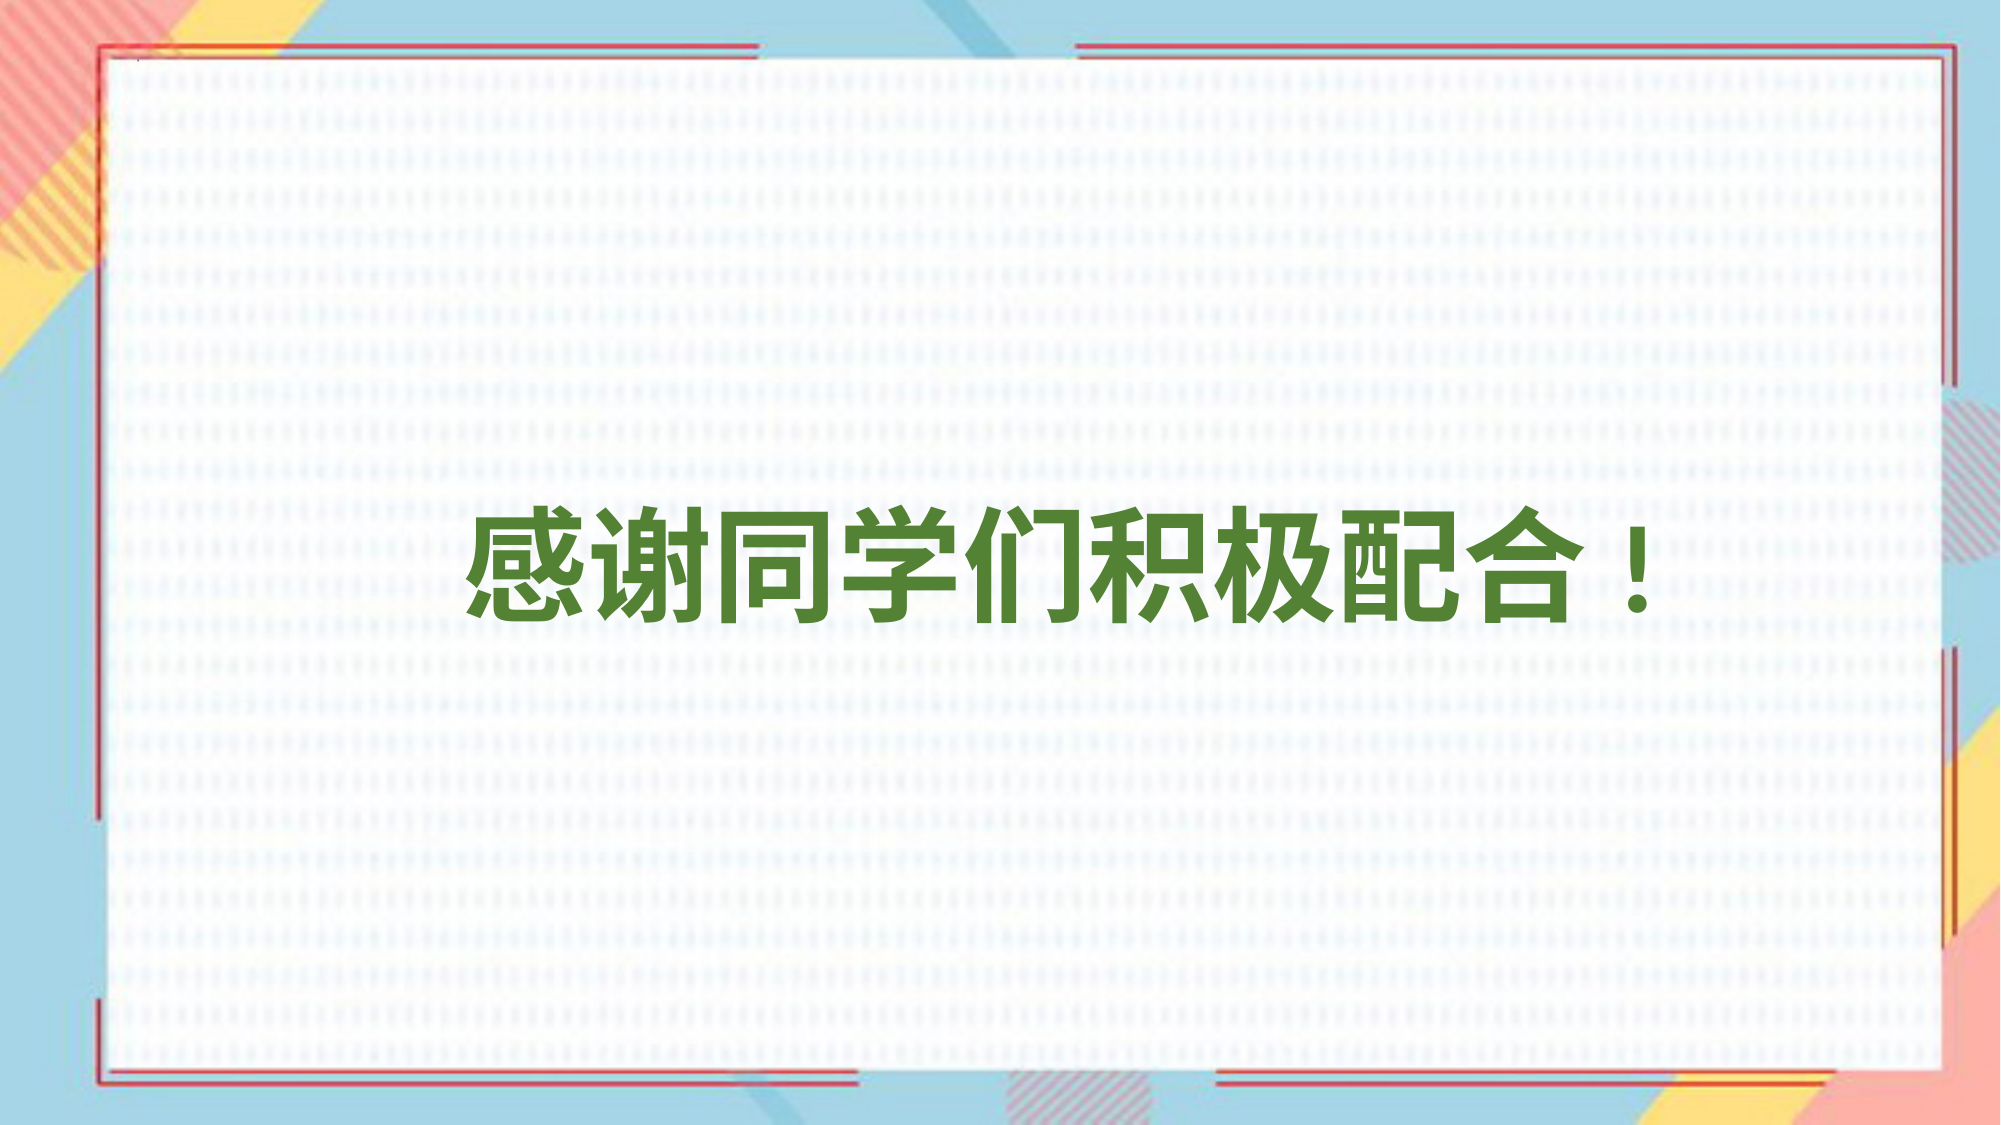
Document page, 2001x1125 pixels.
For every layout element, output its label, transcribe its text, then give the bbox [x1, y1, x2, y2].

text_box 感谢同学们积极配合! [310, 480, 1811, 646]
picture [0, 0, 2001, 1125]
